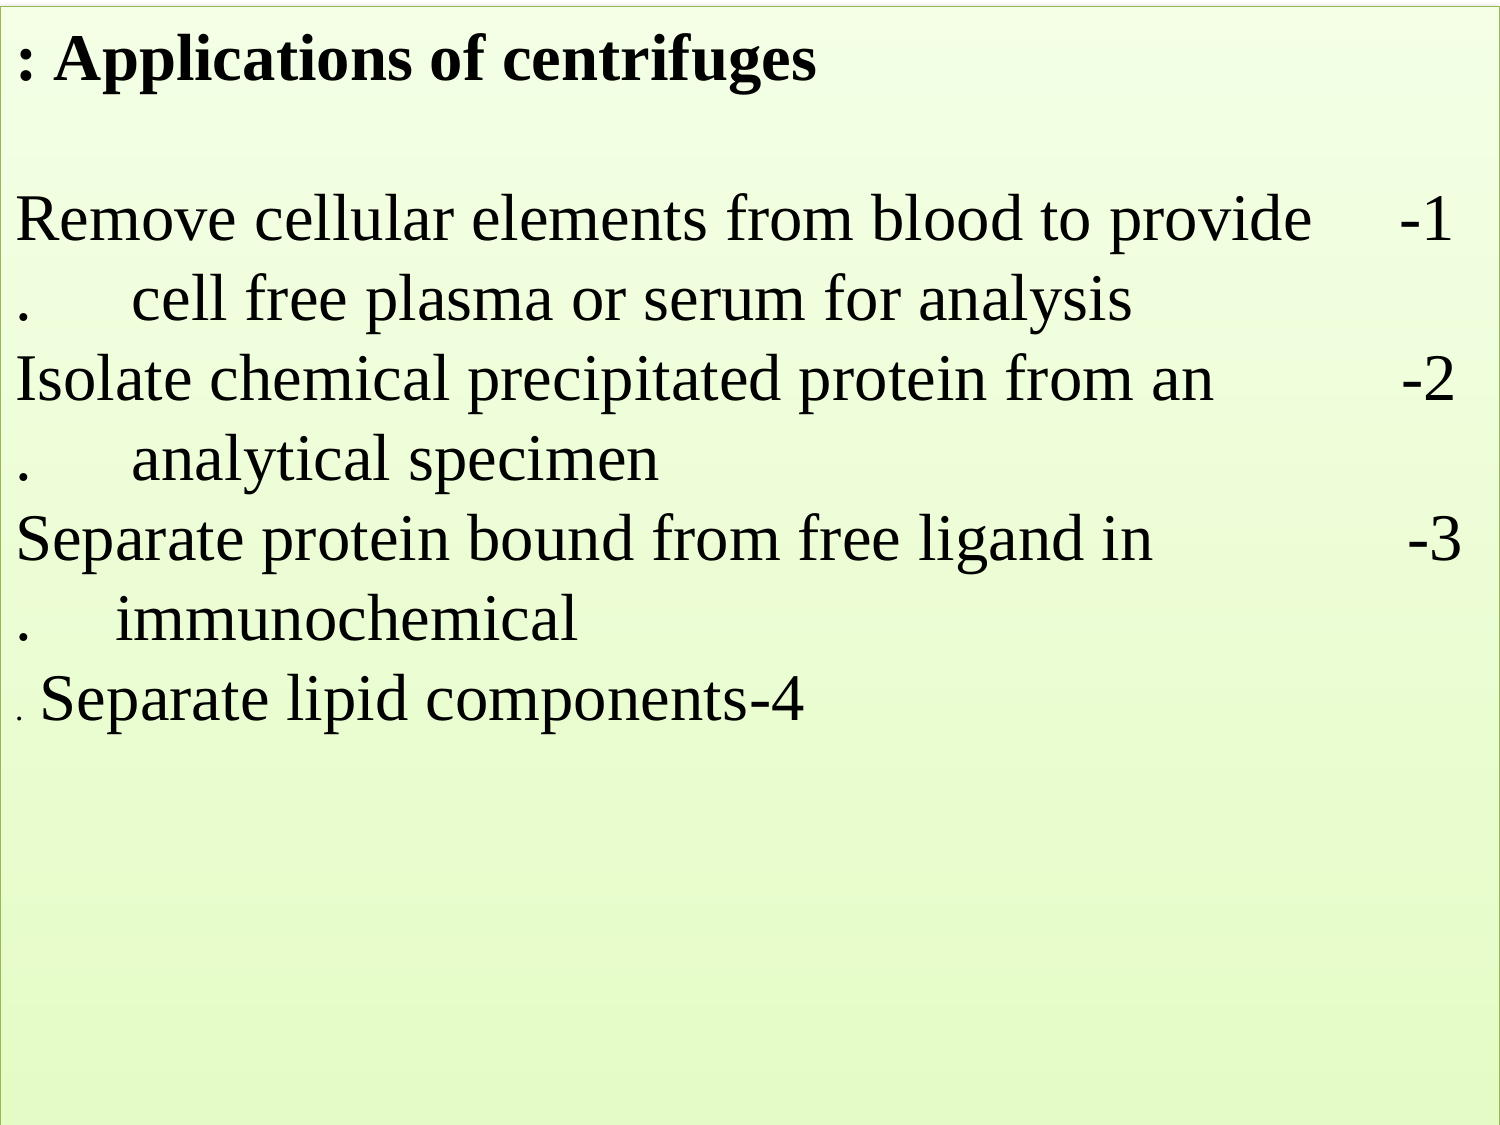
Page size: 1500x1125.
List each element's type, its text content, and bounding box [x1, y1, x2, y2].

text_box Applications of centrifuges : 1- Remove cellular elements from blood to provide cell free plasma or serum for analysis . 2- Isolate chemical precipitated protein from an analytical specimen . 3- Separate protein bound from free ligand in immunochemical . 4-Separate lipid components . [0, 6, 1500, 1125]
